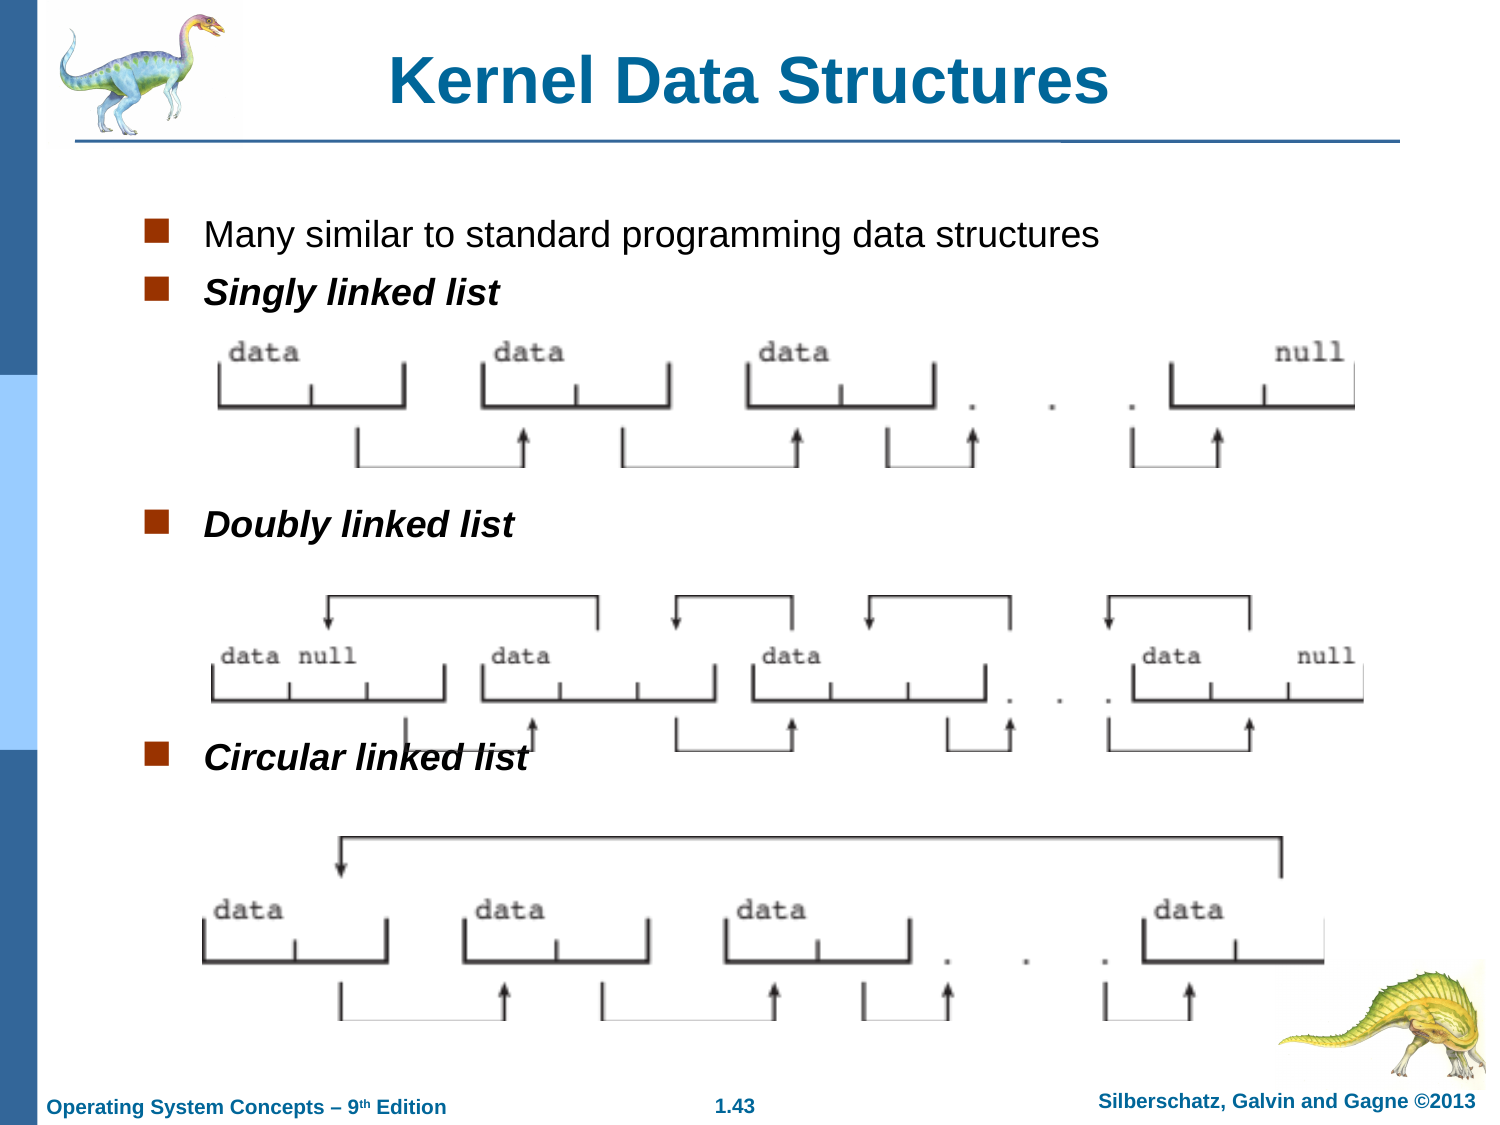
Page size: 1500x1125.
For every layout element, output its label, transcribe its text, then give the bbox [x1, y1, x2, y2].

picture [46, 0, 243, 149]
list Many similar to standard programming data structures Singly linked list Doubly linked list Circular linked list [132, 202, 1483, 946]
picture [201, 836, 1486, 1090]
title Kernel Data Structures [74, 29, 1426, 125]
picture [217, 339, 1356, 468]
picture [210, 595, 1364, 752]
